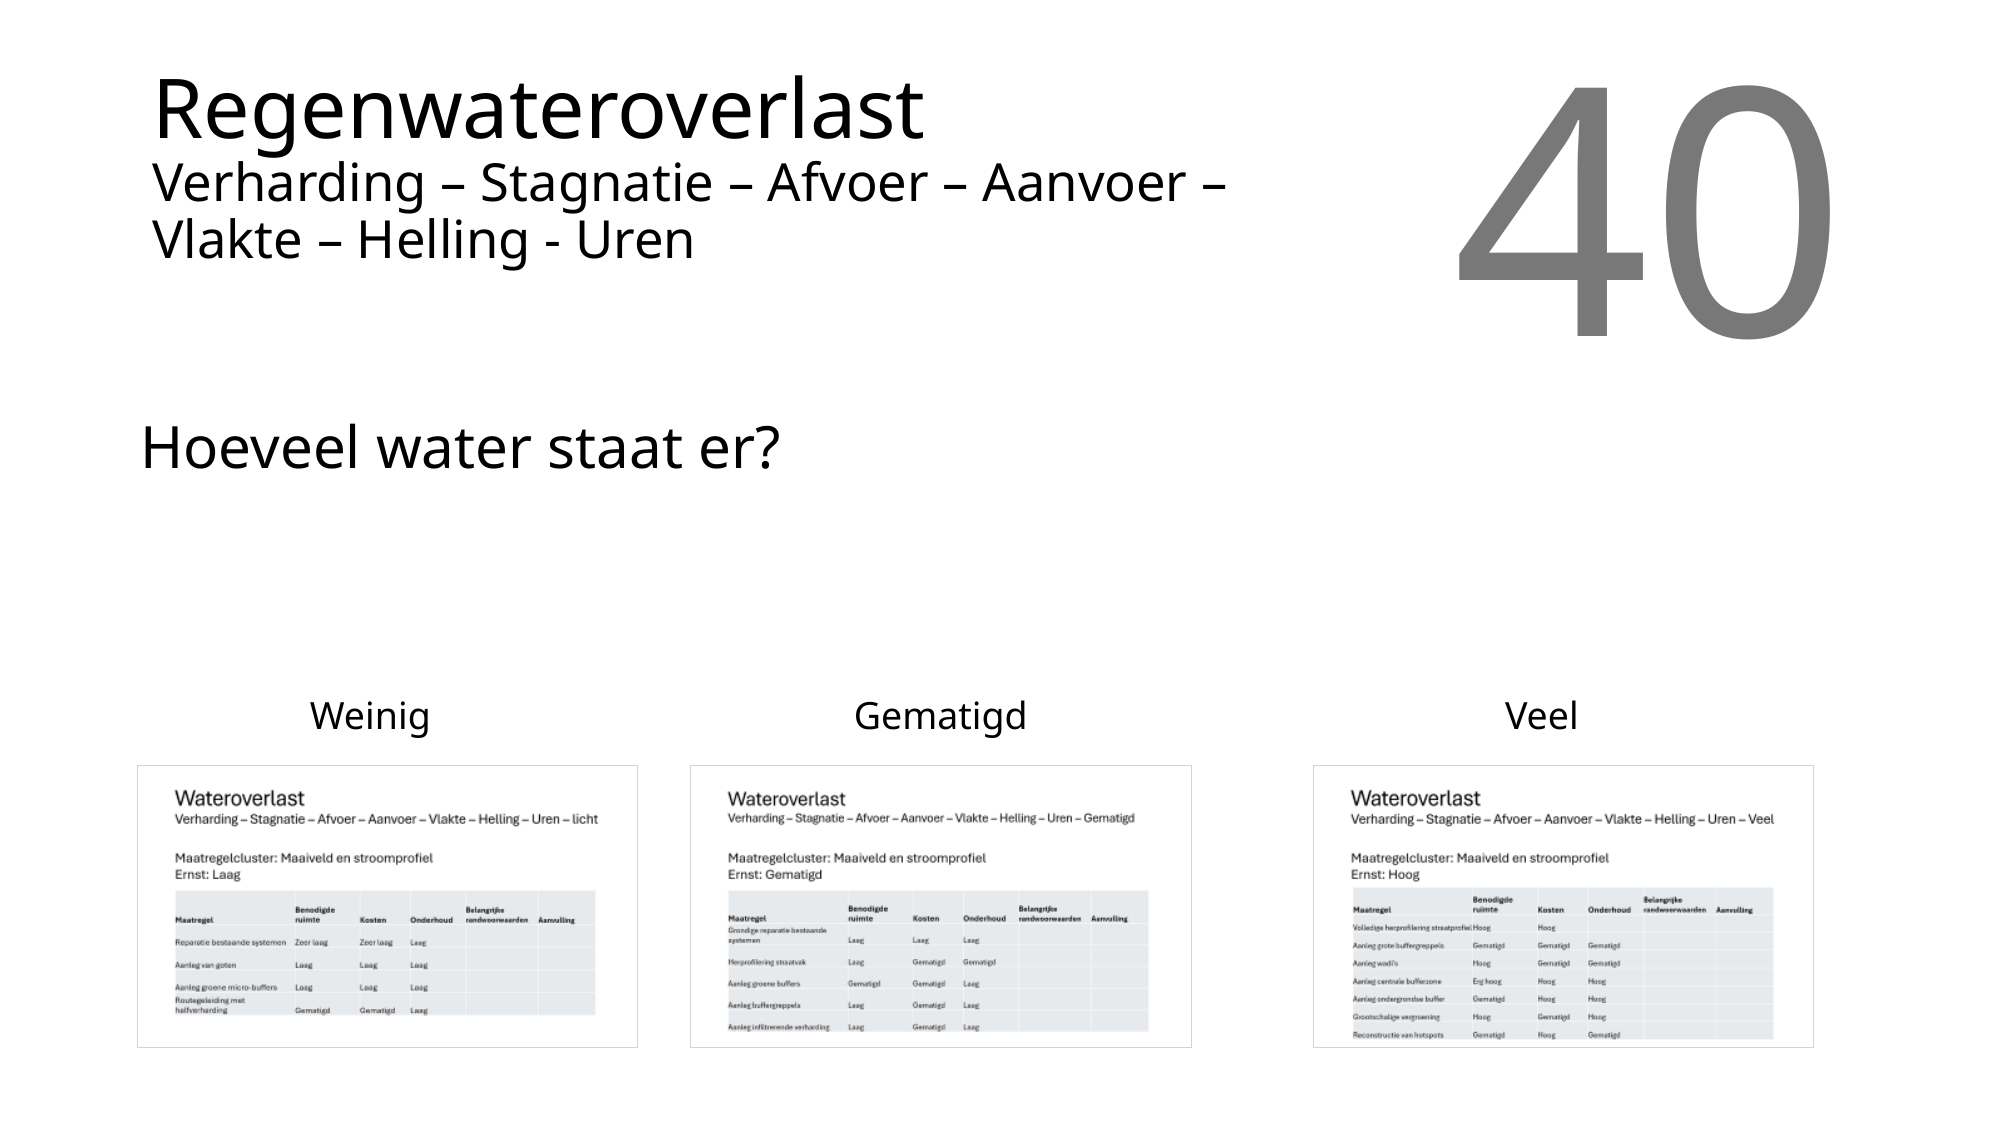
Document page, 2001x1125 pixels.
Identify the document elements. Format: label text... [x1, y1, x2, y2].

text_box Veel [1313, 684, 1771, 745]
slide_number 40 [1396, 59, 1863, 393]
list Hoeveel water staat er? [125, 410, 1851, 552]
picture [1314, 766, 1813, 1047]
picture [691, 766, 1191, 1047]
title Regenwateroverlast Verharding – Stagnatie – Afvoer – Aanvoer – Vlakte – Helling - Uren [137, 59, 1360, 278]
text_box Gematigd [712, 684, 1170, 745]
picture [138, 766, 637, 1047]
text_box Weinig [153, 684, 588, 745]
